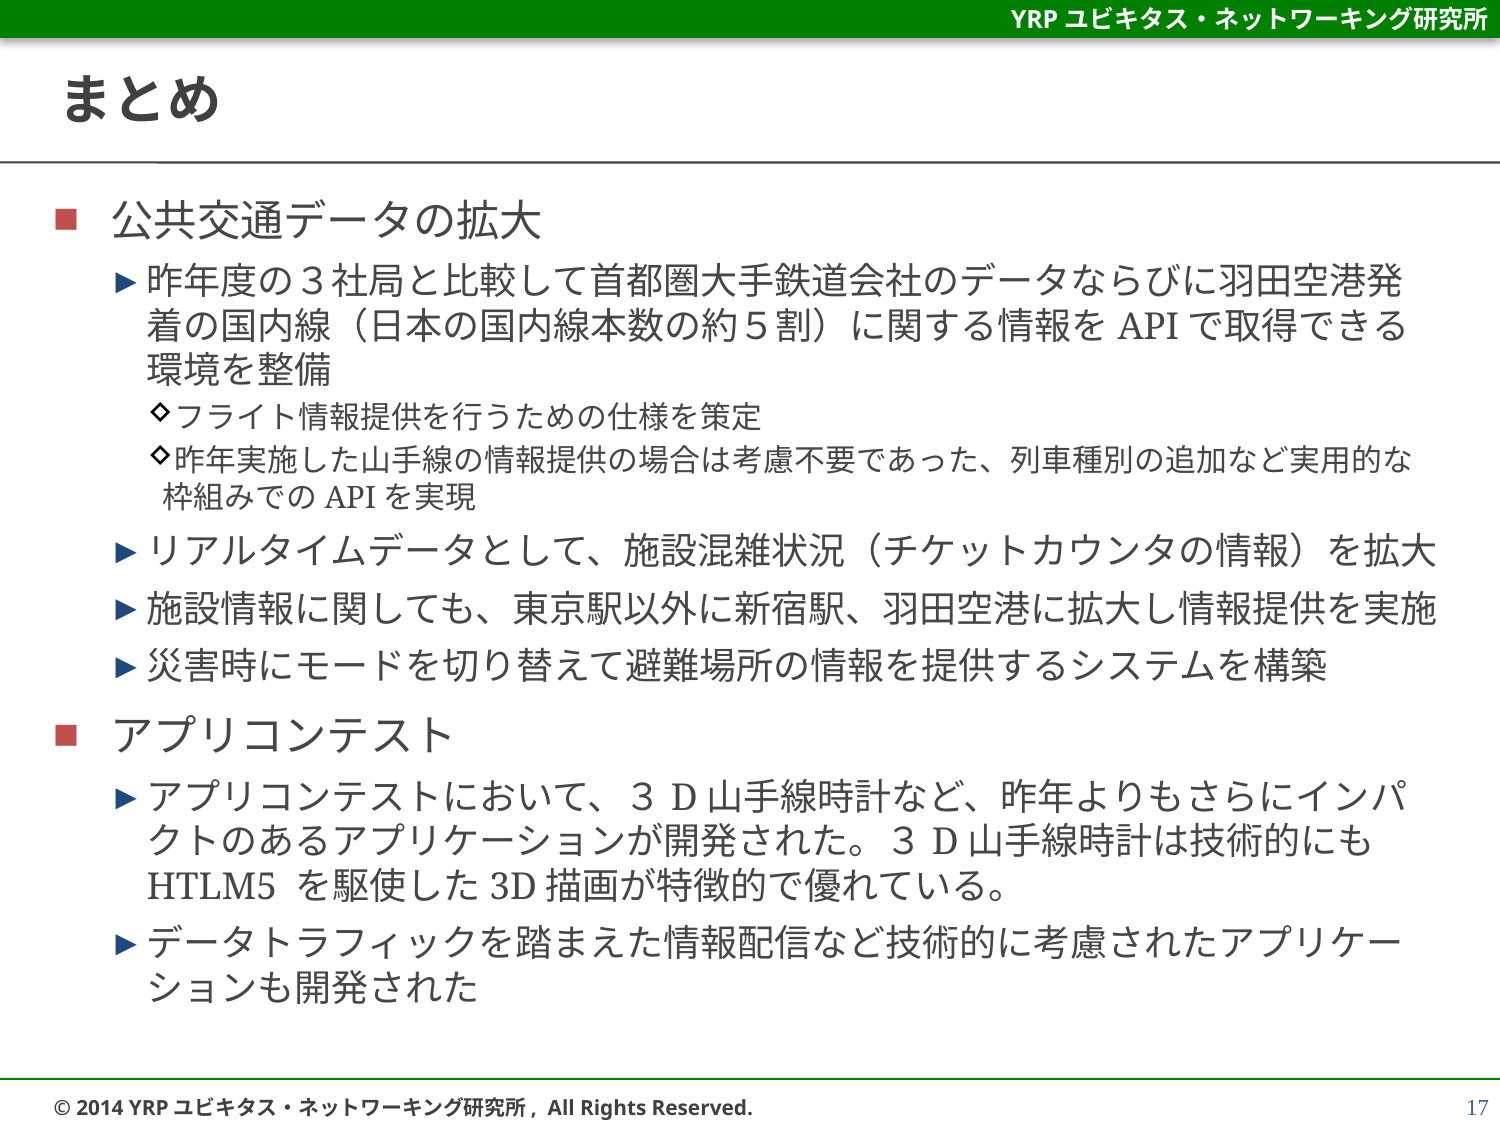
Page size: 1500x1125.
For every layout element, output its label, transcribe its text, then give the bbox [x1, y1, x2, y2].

list 公共交通データの拡大 昨年度の３社局と比較して首都圏大手鉄道会社のデータならびに羽田空港発着の国内線（日本の国内線本数の約５割）に関する情報をAPIで取得できる環境を整備 フライト情報提供を行うための仕様を策定 昨年実施した山手線の情報提供の場合は考慮不要であった、列車種別の追加など実用的な枠組みでのAPIを実現 リアルタイムデータとして、施設混雑状況（チケットカウンタの情報）を拡大 施設情報に関しても、東京駅以外に新宿駅、羽田空港に拡大し情報提供を実施 災害時にモードを切り替えて避難場所の情報を提供するシステムを構築 アプリコンテスト アプリコンテストにおいて、３D山手線時計など、昨年よりもさらにインパクトのあるアプリケーションが開発された。３D山手線時計は技術的にもHTLM5 を駆使した3D描画が特徴的で優れている。 データトラフィックを踏まえた情報配信など技術的に考慮されたアプリケーションも開発された [52, 187, 1439, 1052]
title まとめ [58, 49, 1443, 146]
slide_number 17 [1438, 1082, 1500, 1125]
